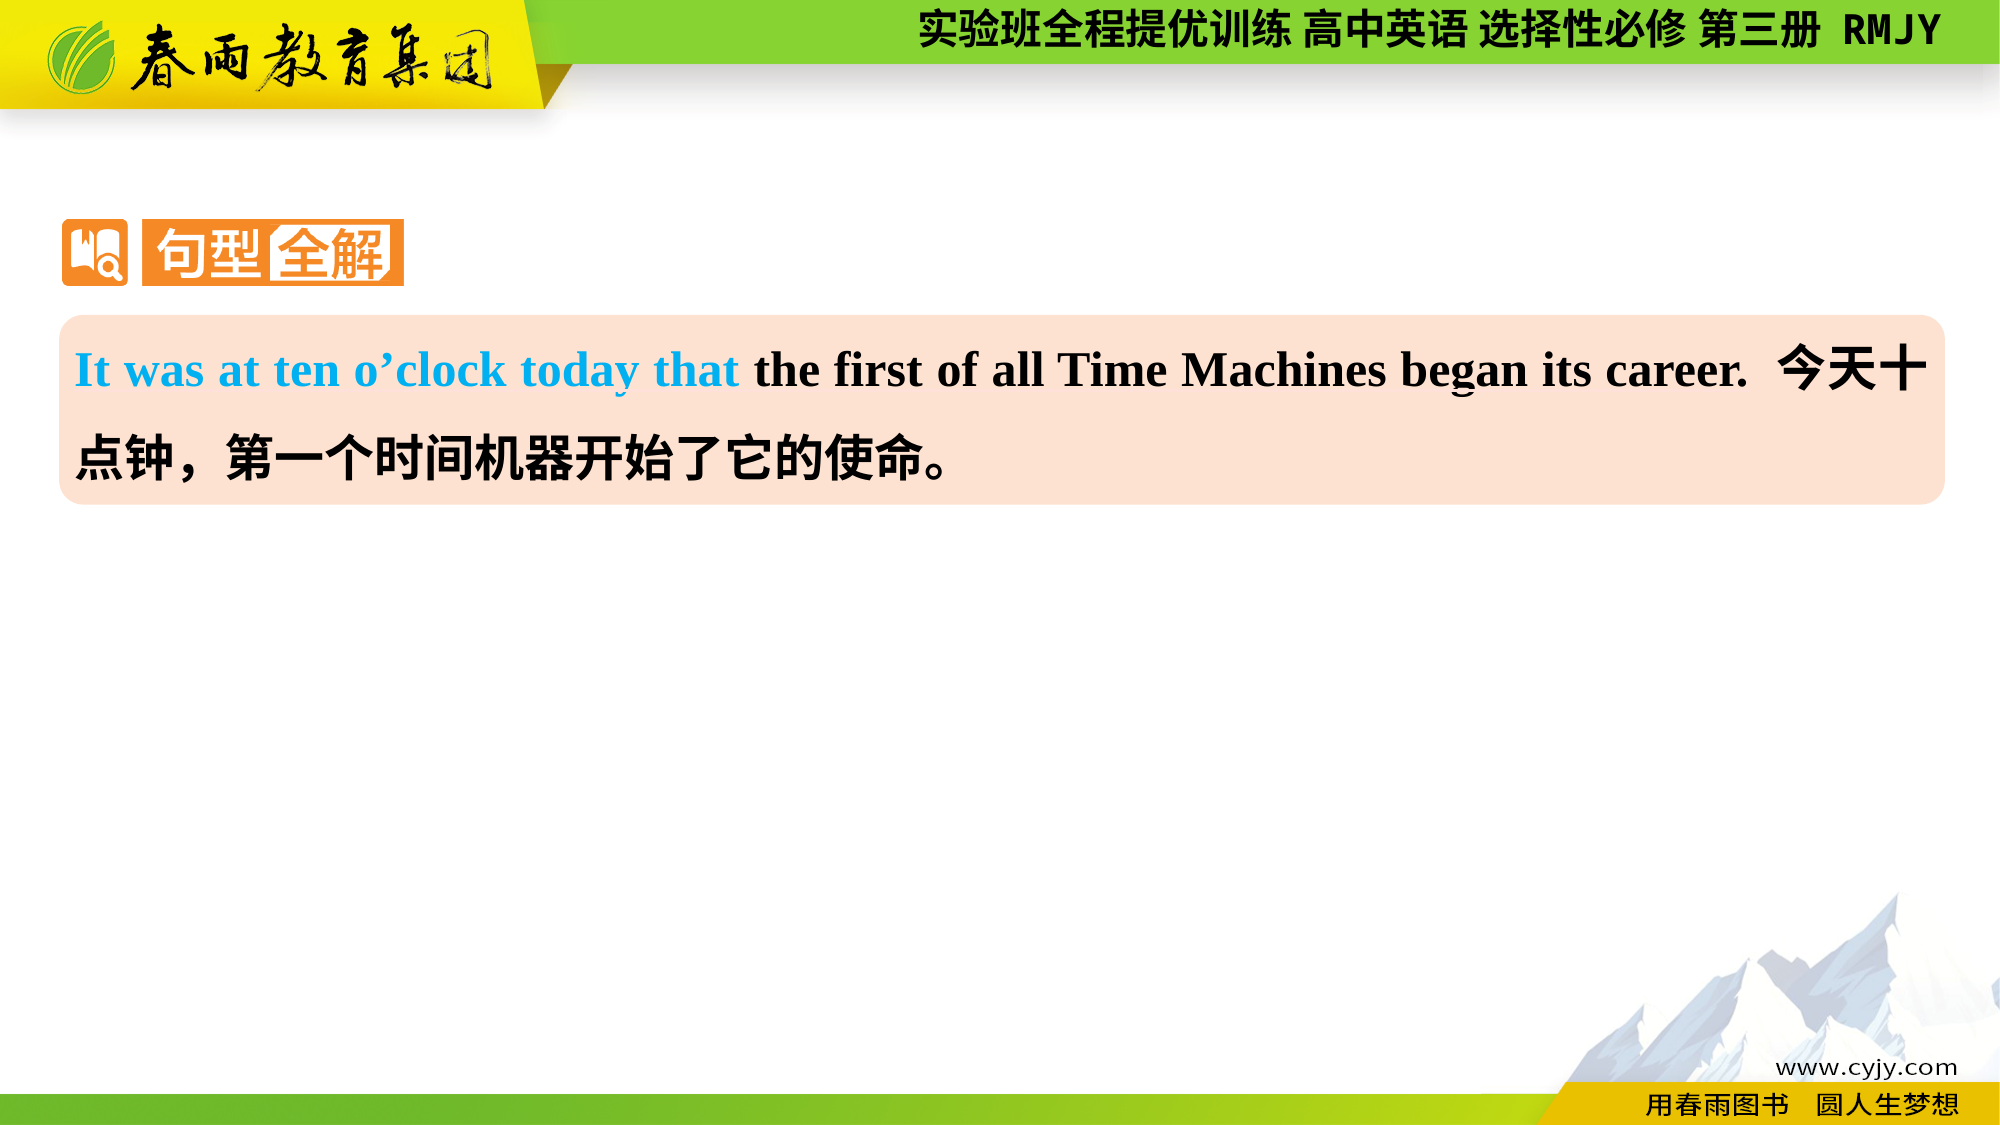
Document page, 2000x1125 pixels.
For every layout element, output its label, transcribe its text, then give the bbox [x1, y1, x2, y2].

list It was at ten o’clock today that the first of all Time Machines began its career. 今天十点钟，第一个时间机器开始了它的使命。 [59, 298, 1944, 485]
text_box [59, 332, 1945, 505]
picture [0, 0, 2000, 1125]
